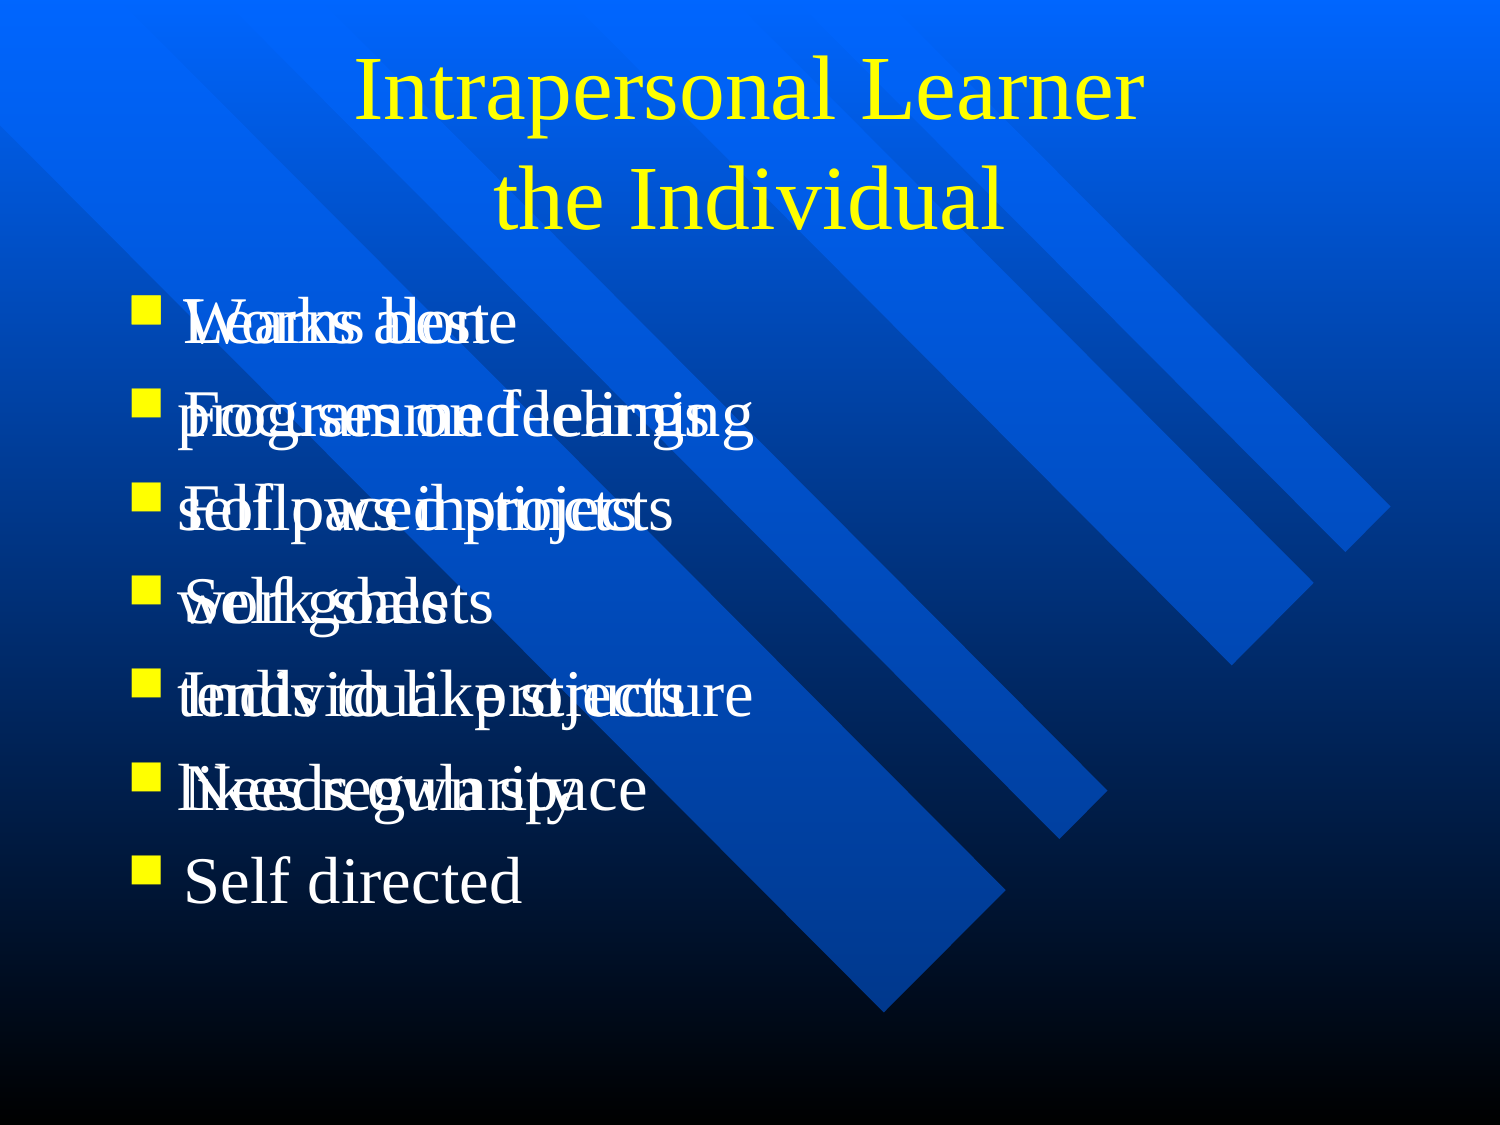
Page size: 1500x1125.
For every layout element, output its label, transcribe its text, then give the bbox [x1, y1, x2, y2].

title Intrapersonal Learner the Individual [112, 37, 1388, 238]
list Learns best programmed learning self paced projects work sheets tends to like structure likes regularity [111, 268, 1388, 1001]
